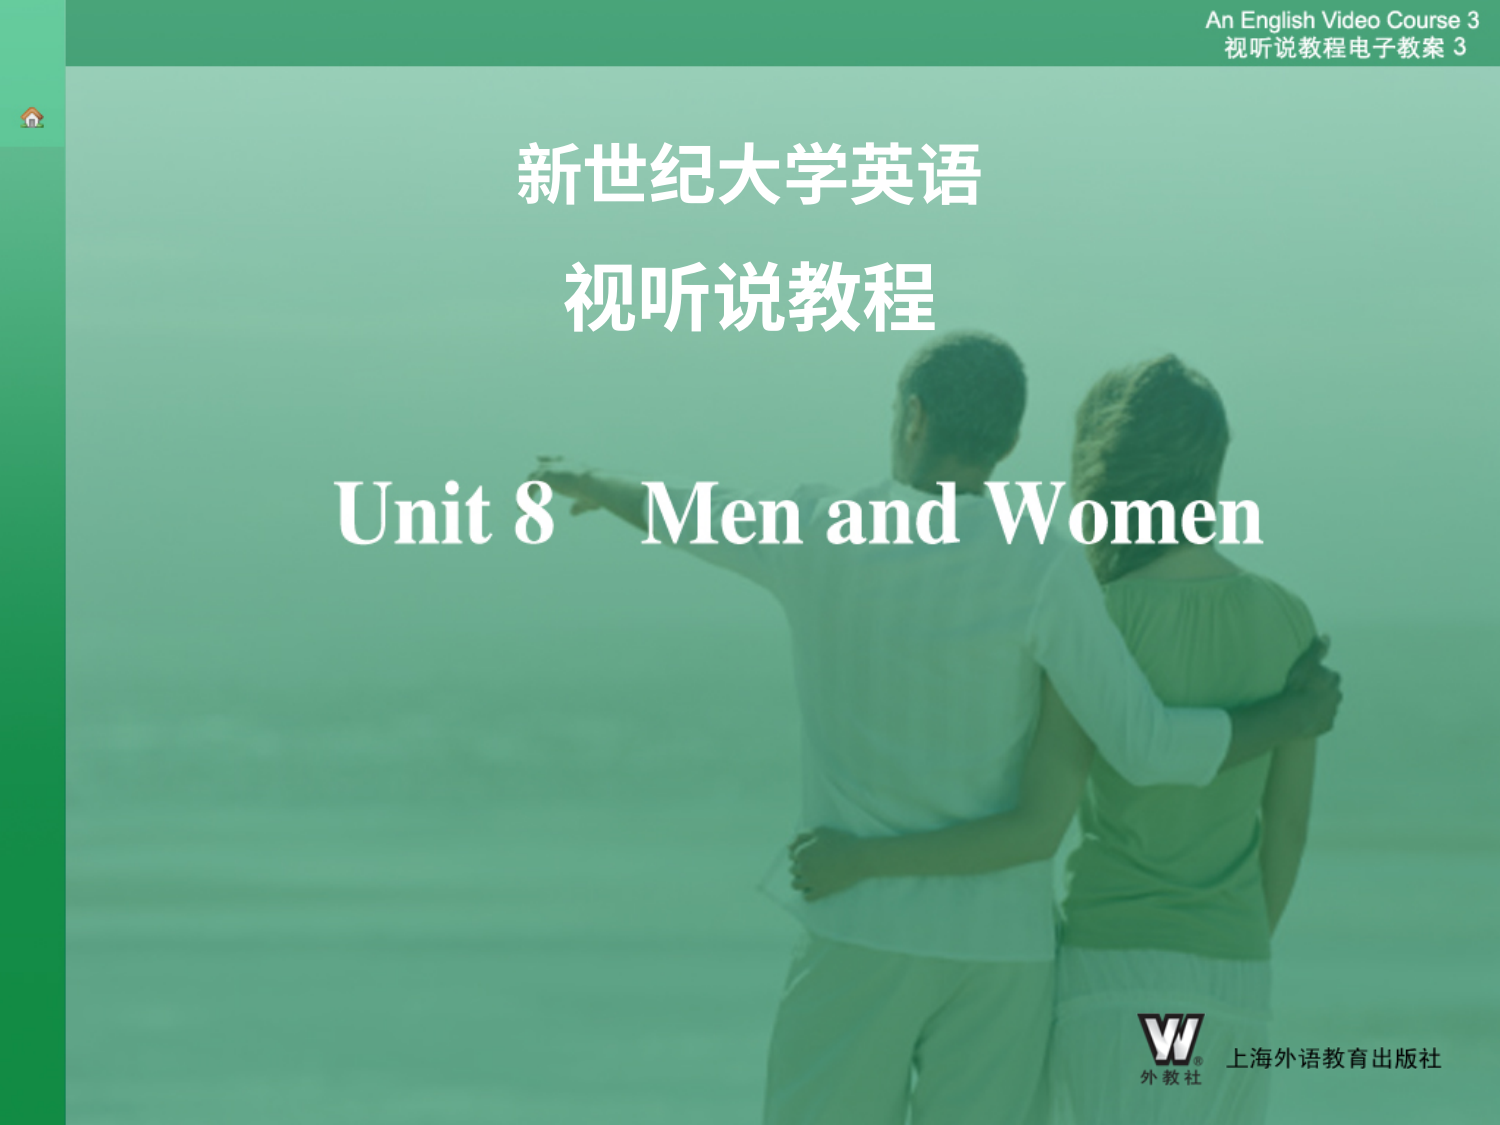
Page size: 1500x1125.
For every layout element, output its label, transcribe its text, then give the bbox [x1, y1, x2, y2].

text_box 新世纪大学英语 视听说教程 [230, 125, 1270, 348]
picture [0, 0, 1500, 1125]
